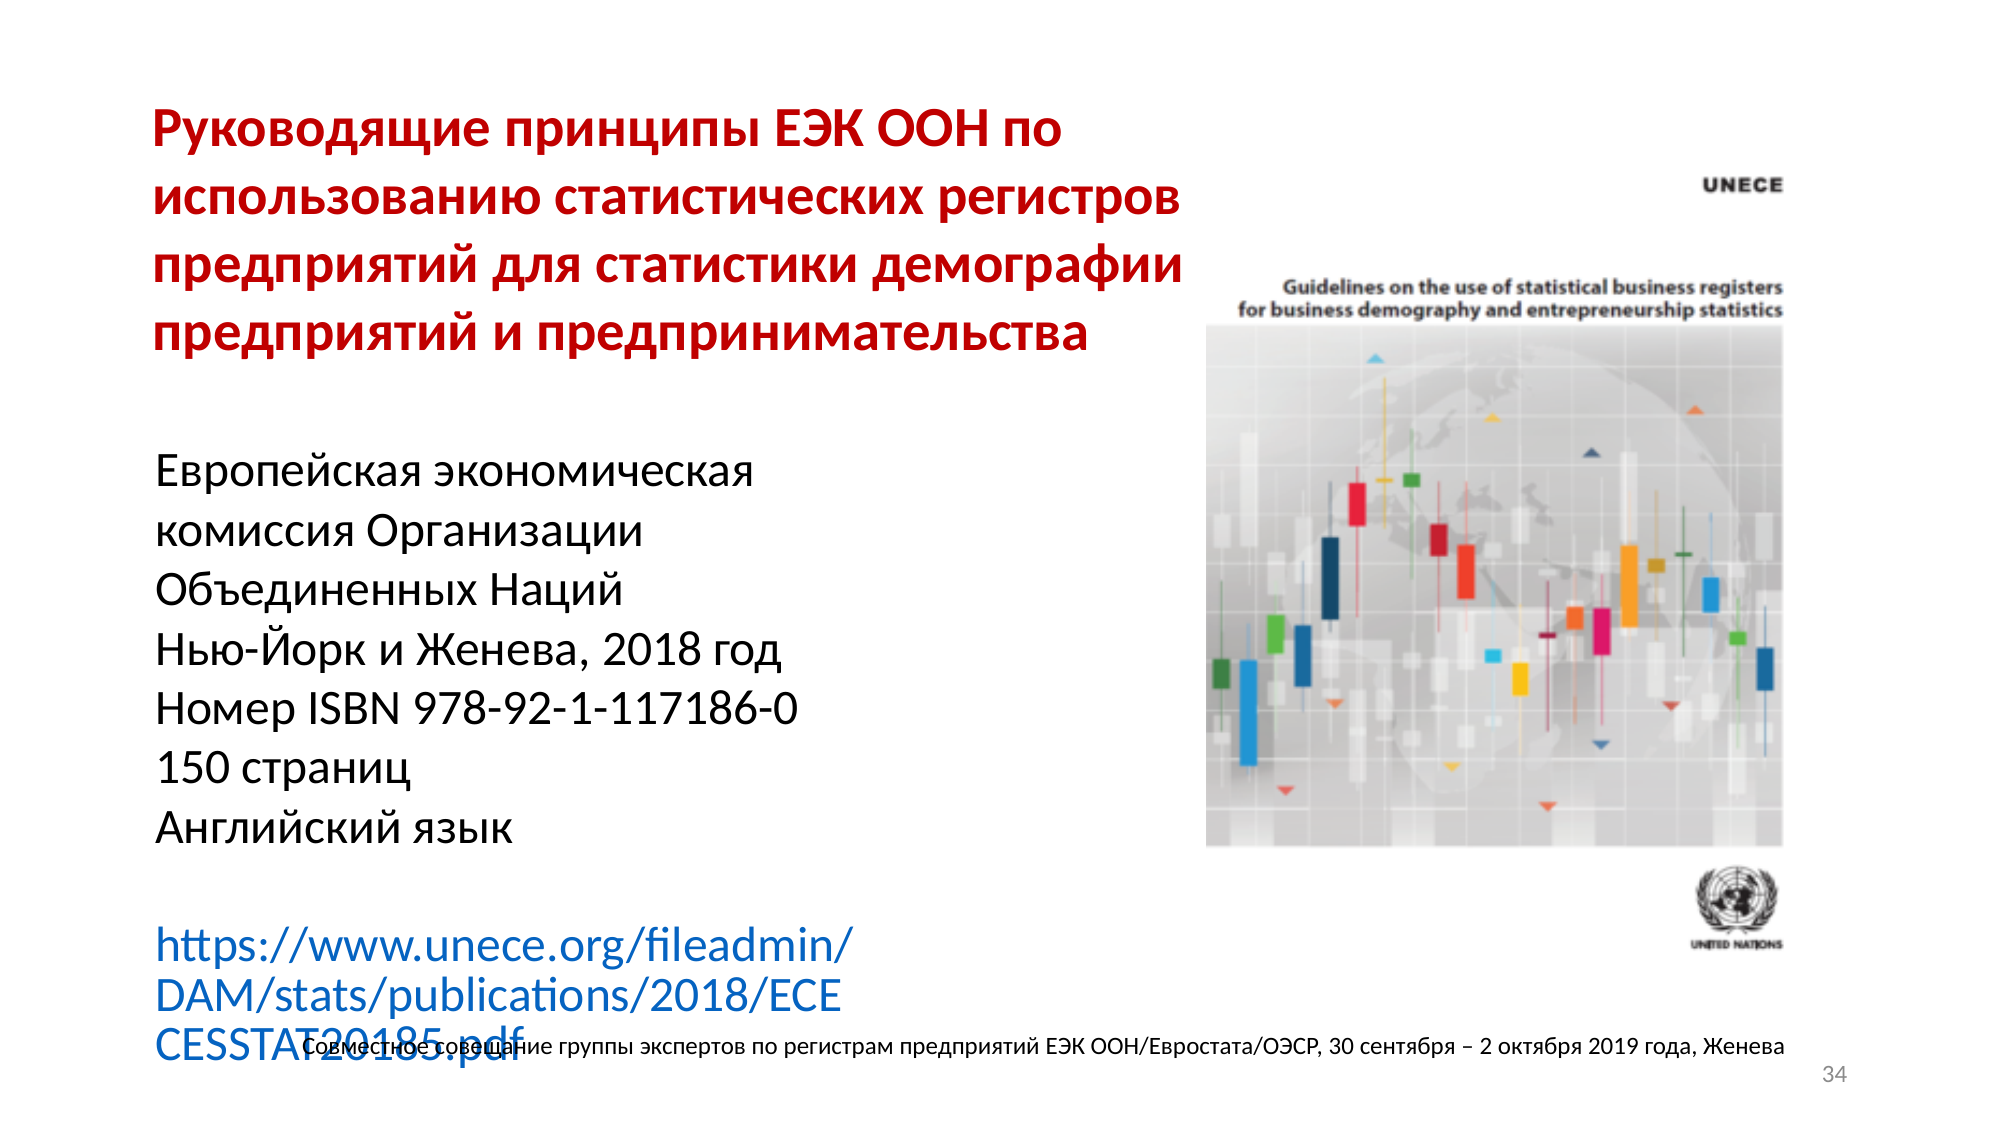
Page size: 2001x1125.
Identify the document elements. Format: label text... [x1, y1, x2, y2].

footer Совместное совещание группы экспертов по регистрам предприятий ЕЭК ООН/Евростата/ОЭСР, 30 сентября – 2 октября 2019 года, Женева [137, 1014, 1953, 1075]
picture [1206, 123, 1842, 991]
list Европейская экономическая комиссия Организации Объединенных Наций Нью-Йорк и Женева, 2018 год Номер ISBN 978-92-1-117186-0 150 страниц Английский язык https://www.unece.org/fileadmin/DAM/stats/publications/2018/ECECESSTAT20185.pdf [140, 429, 876, 991]
slide_number 34 [1412, 1075, 1863, 1103]
title Руководящие принципы ЕЭК ООН по использованию статистических регистров предприятий для статистики демографии предприятий и предпринимательства [137, 78, 1207, 374]
